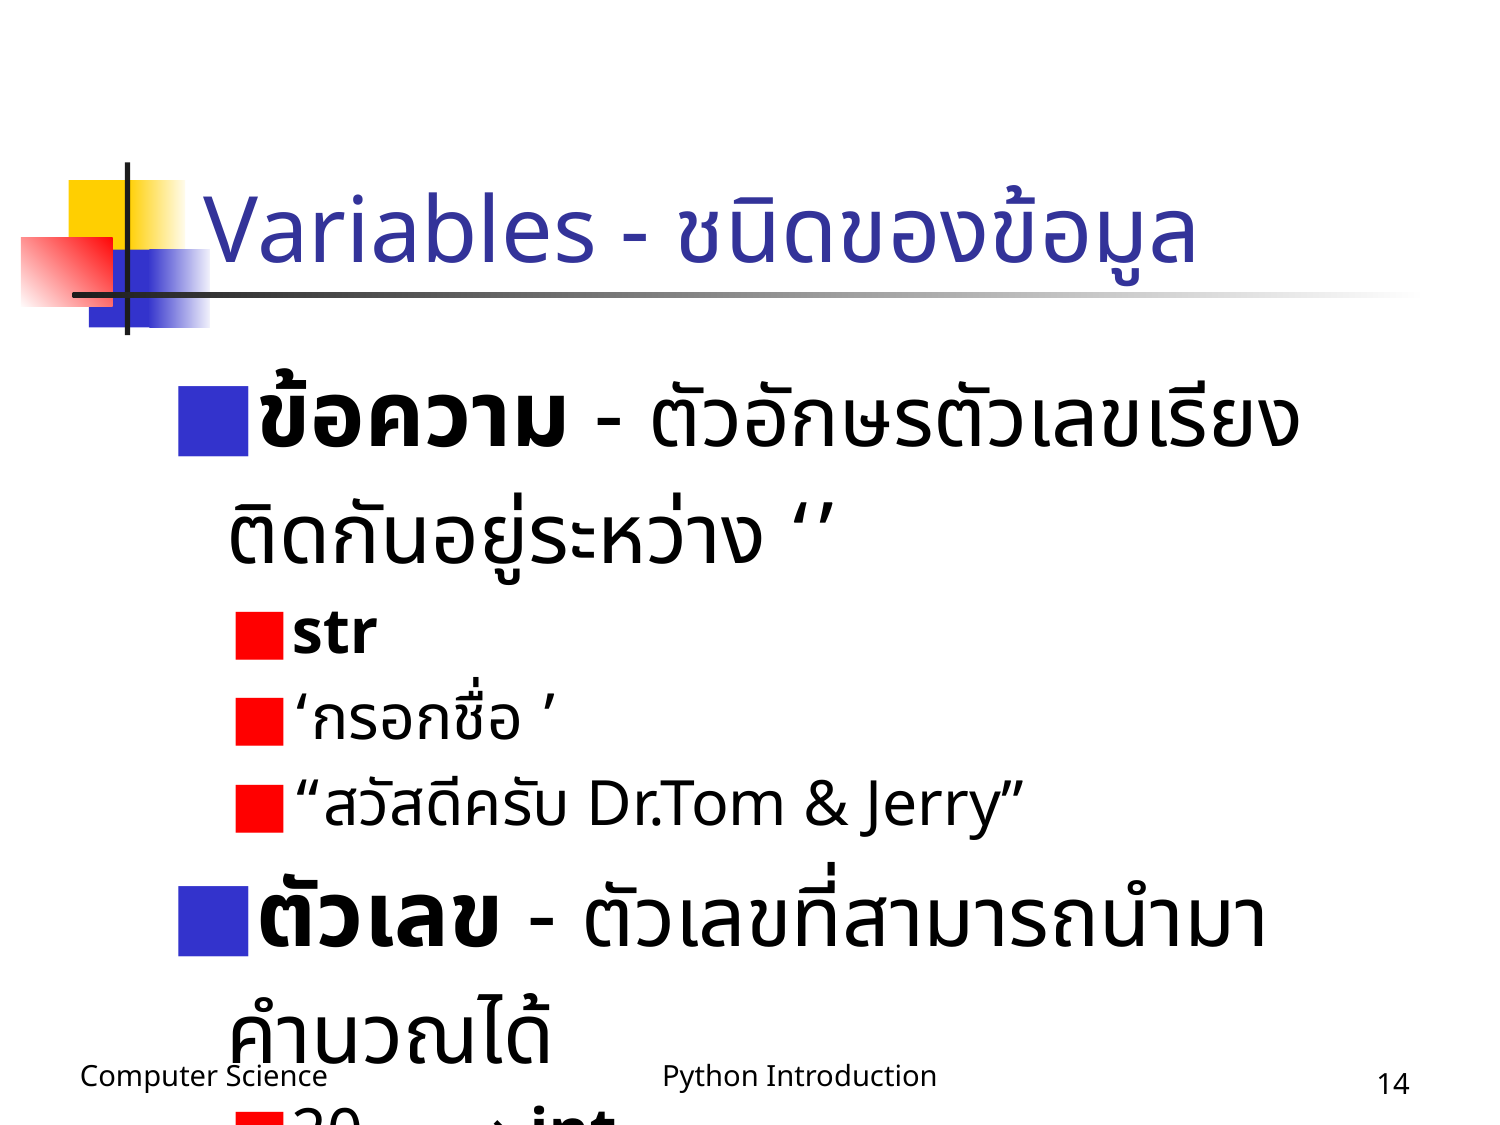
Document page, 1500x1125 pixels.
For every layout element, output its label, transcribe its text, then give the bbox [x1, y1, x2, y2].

title Variables - ชนิดของข้อมูล [188, 101, 1468, 289]
slide_number ‹#› [1112, 1037, 1425, 1113]
list ข้อความ - ตัวอักษรตัวเลขเรียงติดกันอยู่ระหว่าง ‘’ str ‘กรอกชื่อ ’ “สวัสดีครับ Dr.Tom & Jerry” ตัวเลข - ตัวเลขที่สามารถนำมาคำนวณได้ 20 → int 3.55 → float [155, 331, 1413, 998]
